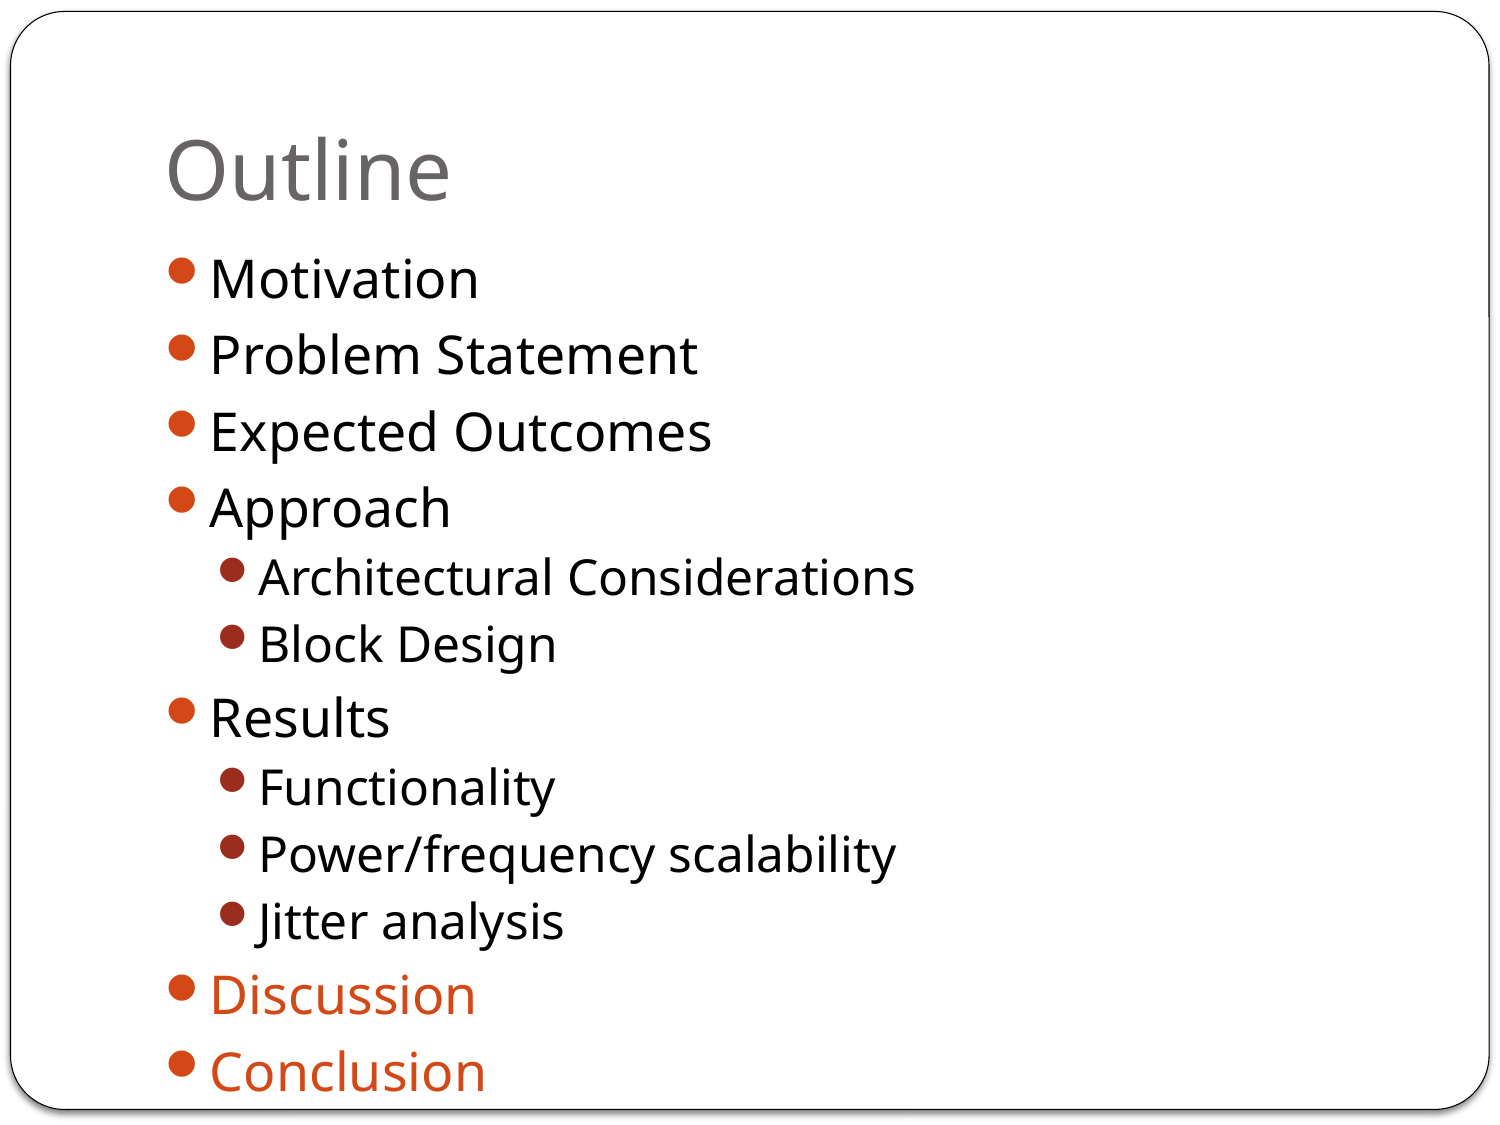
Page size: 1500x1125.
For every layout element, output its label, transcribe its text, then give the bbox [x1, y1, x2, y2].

list Motivation Problem Statement Expected Outcomes Approach Architectural Considerations Block Design Results Functionality Power/frequency scalability Jitter analysis Discussion Conclusion [150, 237, 1425, 1113]
title Outline [150, 45, 1425, 233]
